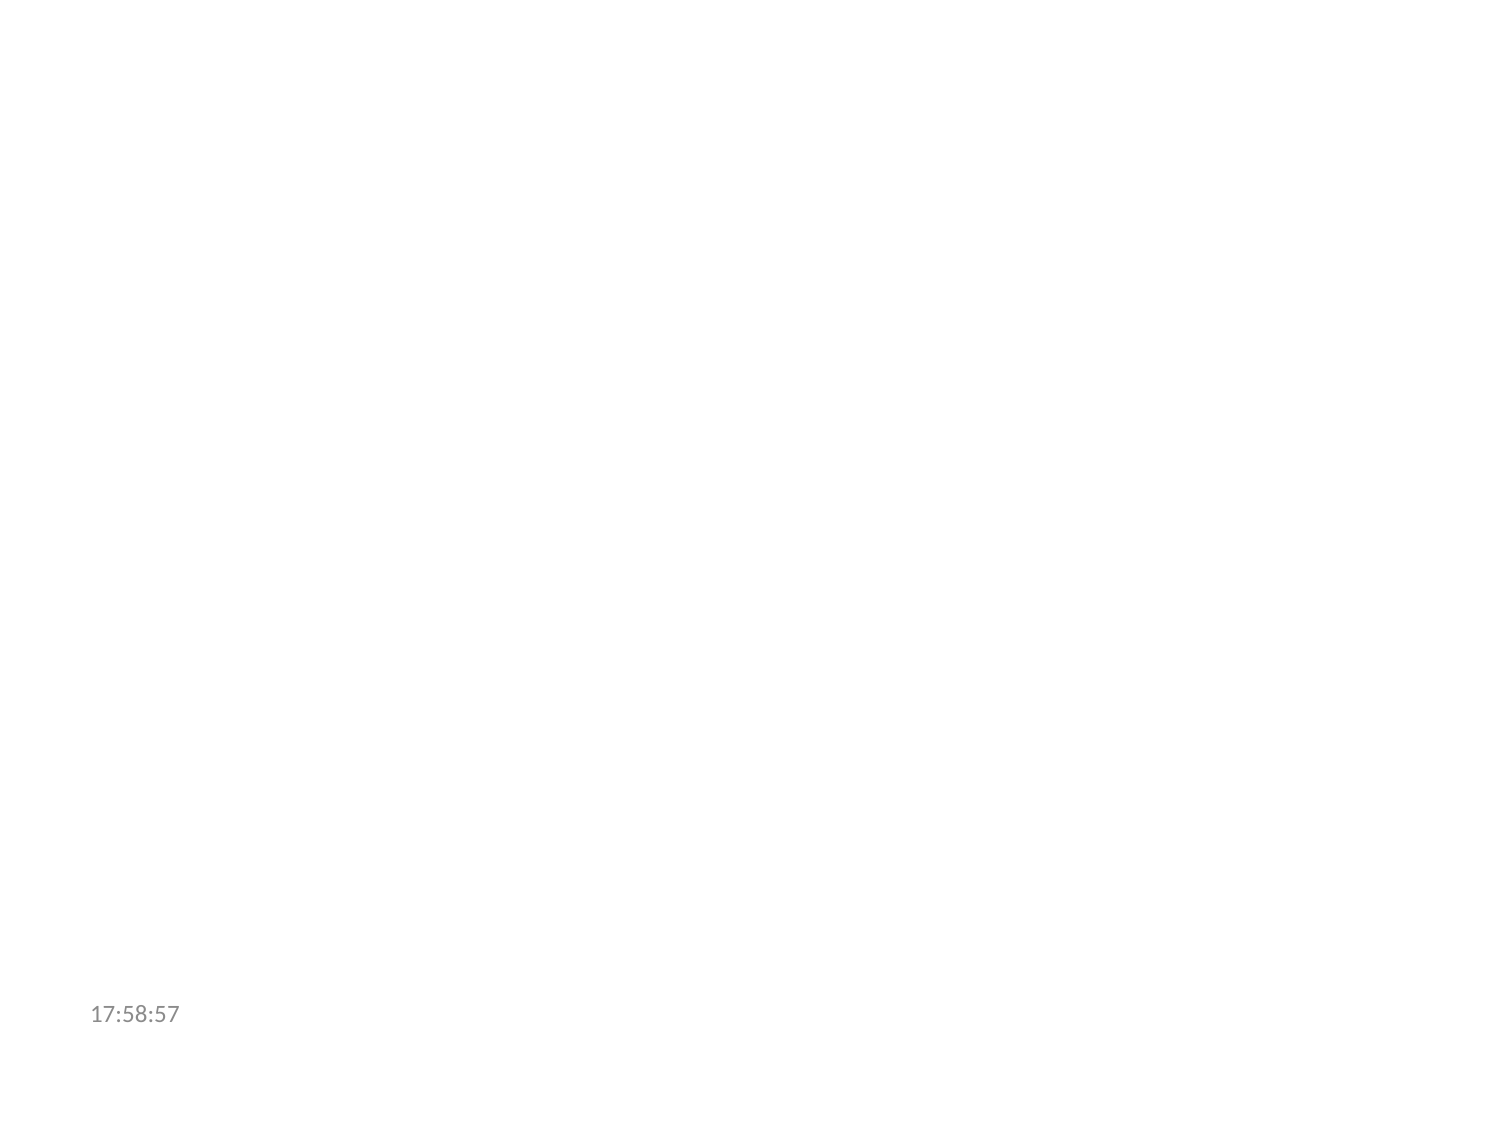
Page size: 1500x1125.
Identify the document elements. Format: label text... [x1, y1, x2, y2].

text_box 15:35:09 [75, 982, 425, 1043]
